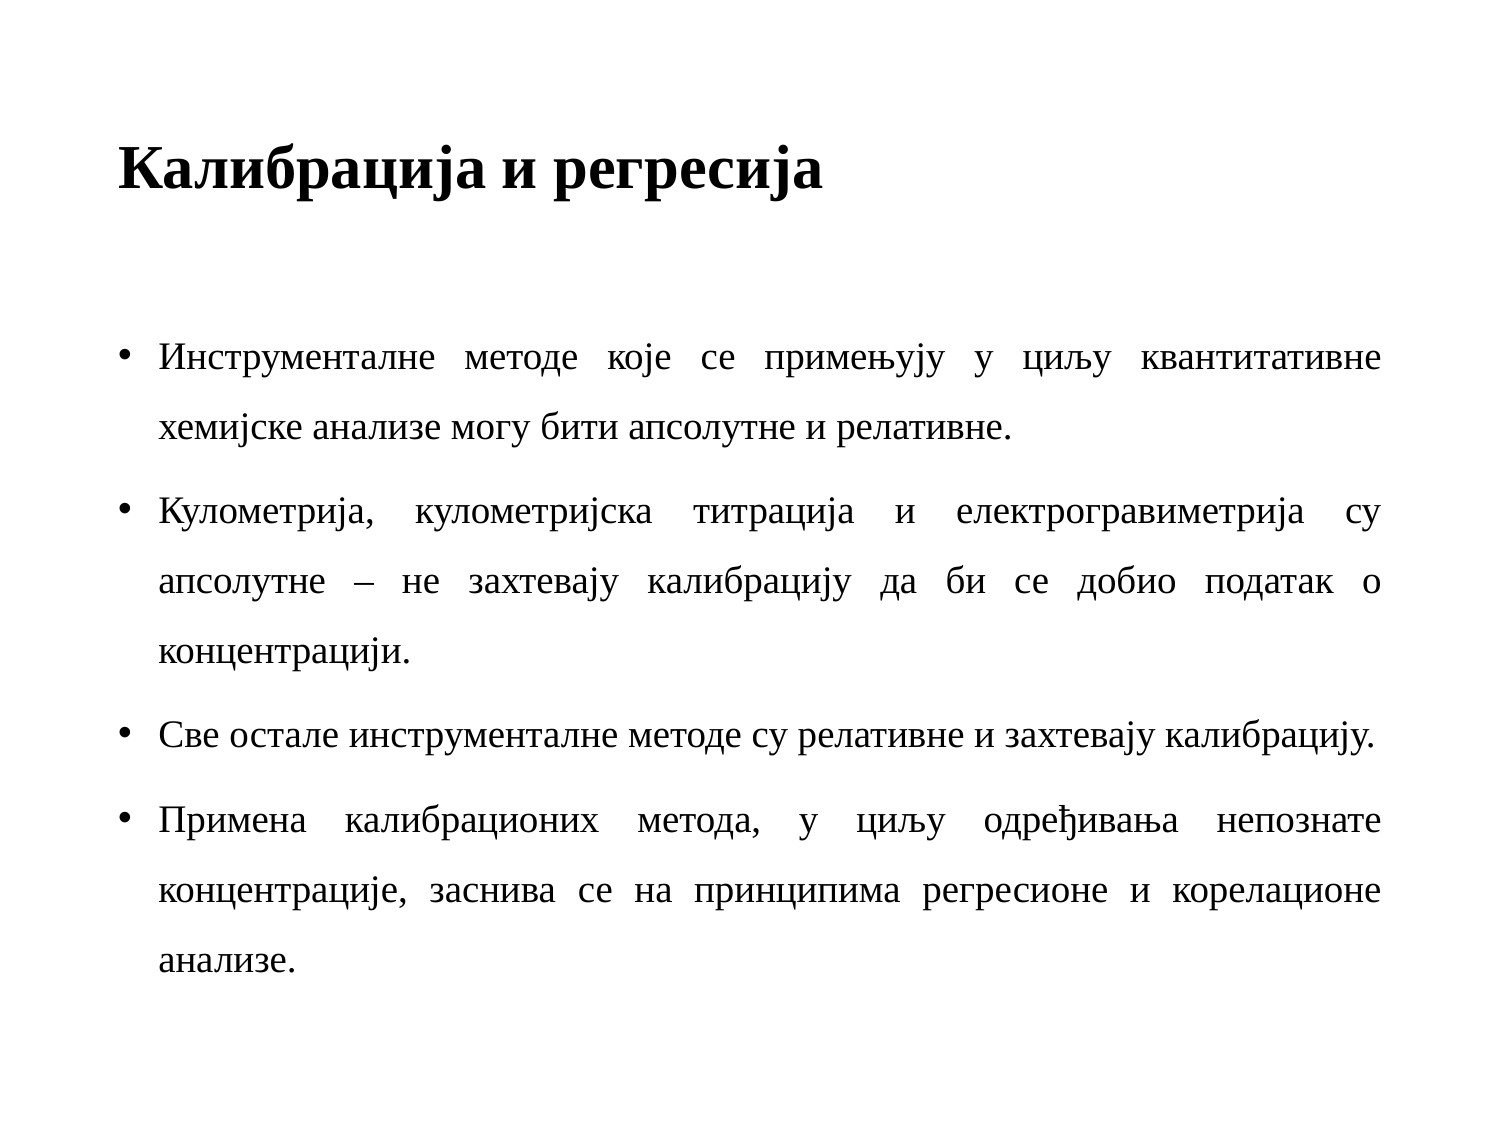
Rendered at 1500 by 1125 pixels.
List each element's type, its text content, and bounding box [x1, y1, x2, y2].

list Инструменталне методе које се примењују у циљу квантитативне хемијске анализе могу бити апсолутне и релативне. Кулометријa, кулометријска титрација и електрогравиметрија су апсолутне – не захтевају калибрацију да би се добио податак о концентрацији. Све остале инструменталне методе су релативне и захтевају калибрацију. Примена калибрационих метода, у циљу одређивања непознате концентрације, заснива се на принципима регресионе и корелационе анализе. [103, 299, 1397, 1014]
title Калибрација и регресија [103, 59, 1397, 278]
